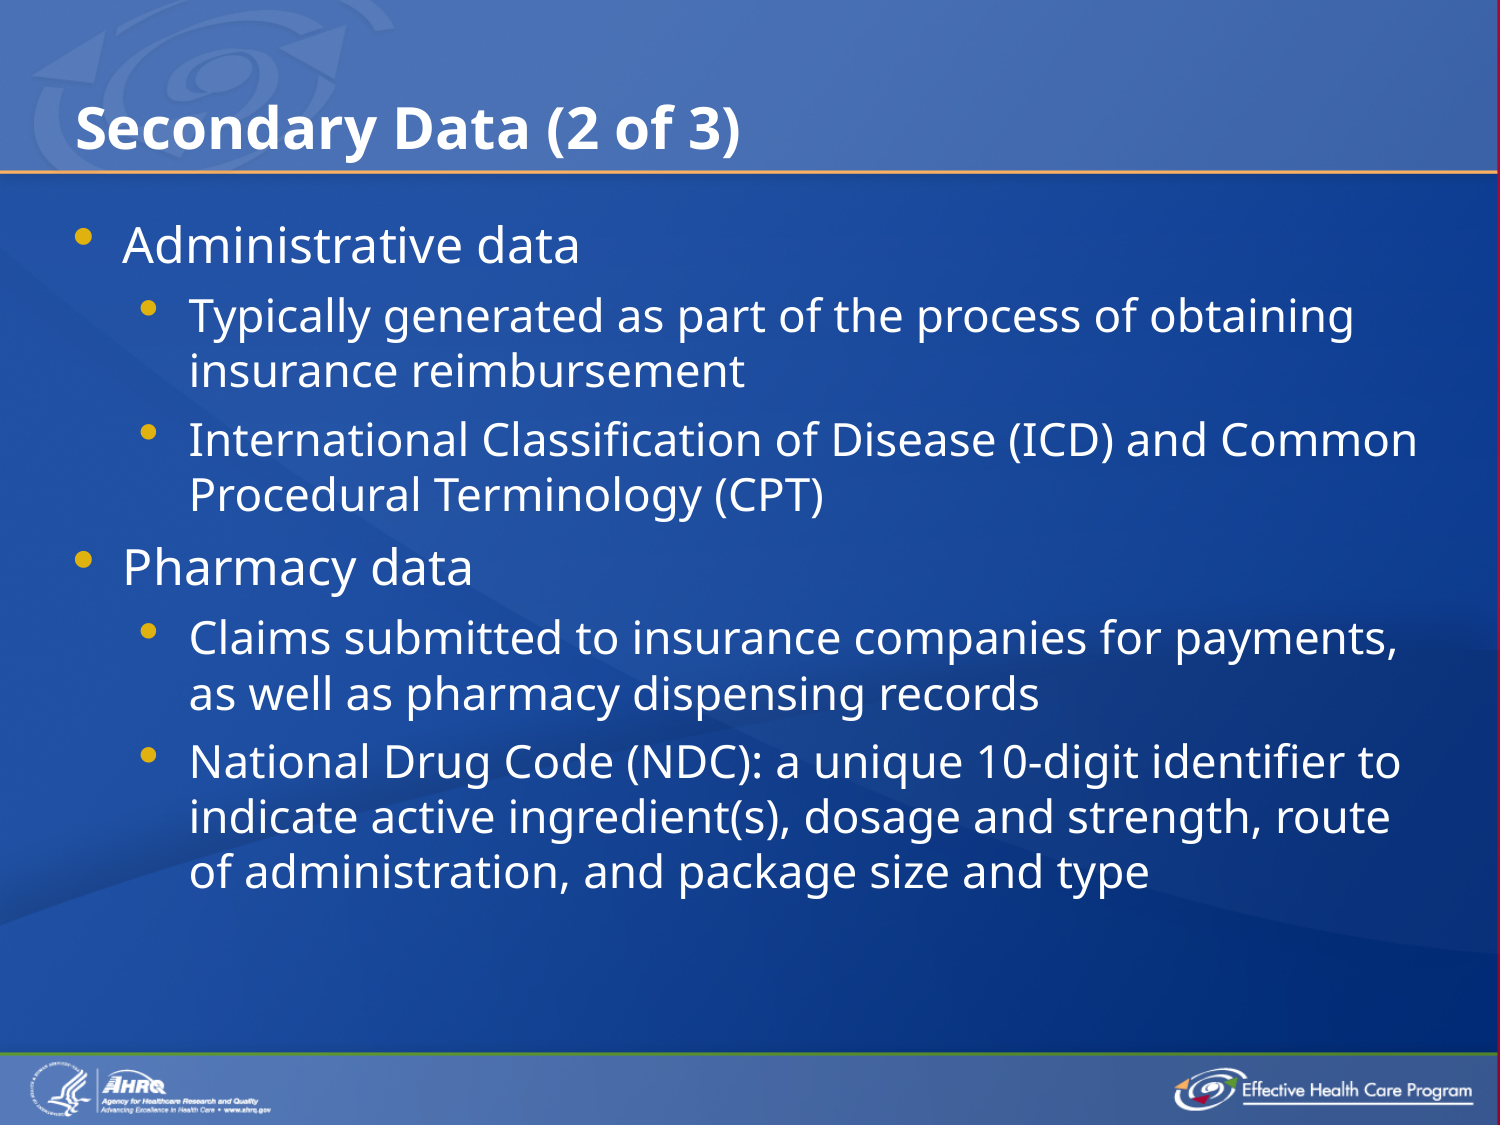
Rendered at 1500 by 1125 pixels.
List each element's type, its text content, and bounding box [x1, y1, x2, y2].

picture [0, 0, 1500, 1125]
list Administrative data Typically generated as part of the process of obtaining insurance reimbursement International Classification of Disease (ICD) and Common Procedural Terminology (CPT) Pharmacy data Claims submitted to insurance companies for payments, as well as pharmacy dispensing records National Drug Code (NDC): a unique 10-digit identifier to indicate active ingredient(s), dosage and strength, route of administration, and package size and type [75, 213, 1425, 1005]
title Secondary Data (2 of 3) [75, 21, 1425, 163]
